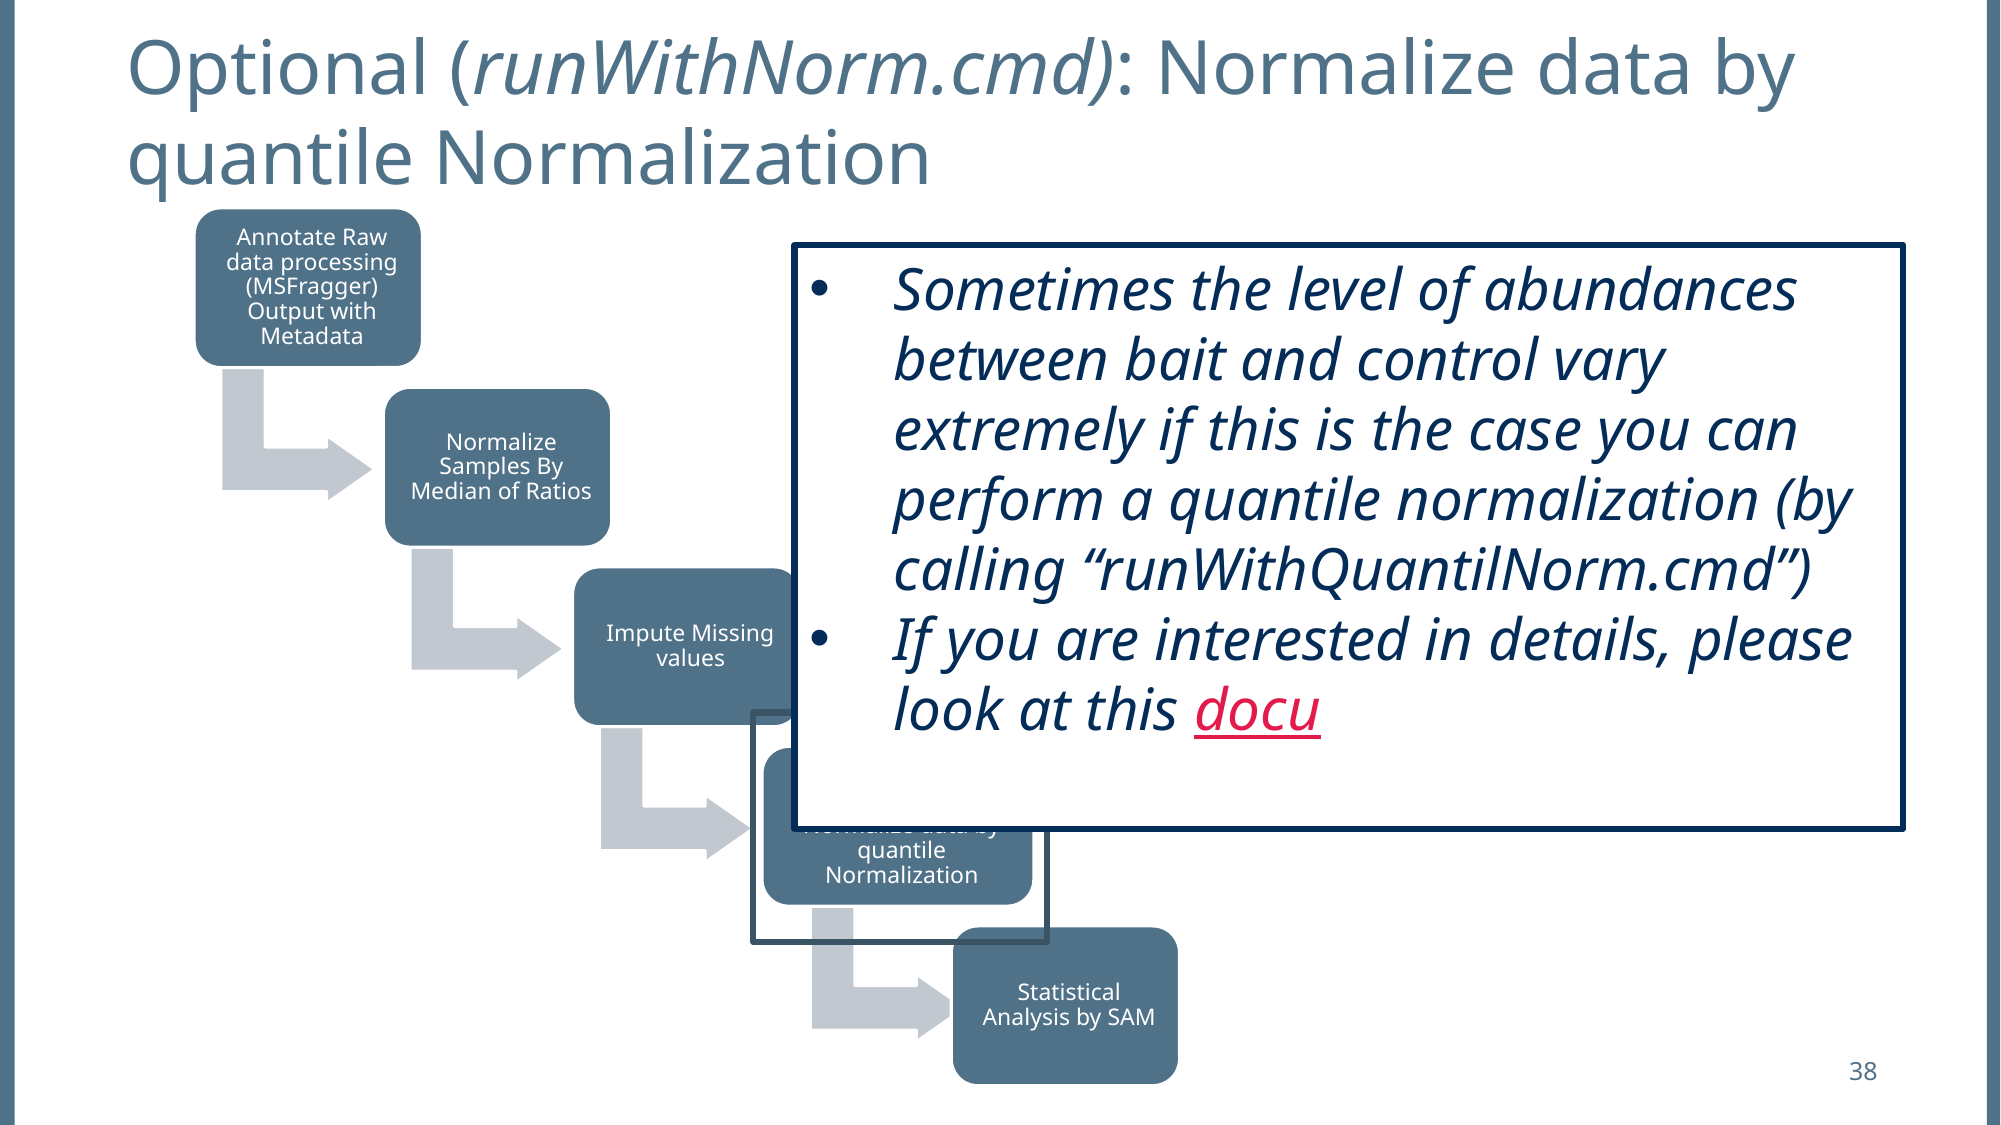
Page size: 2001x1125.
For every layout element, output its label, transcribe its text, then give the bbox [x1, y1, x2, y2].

title Optional (runWithNorm.cmd): Normalize data by quantile Normalization [111, 1, 1891, 219]
text_box Sometimes the level of abundances between bait and control vary extremely if this is the case you can perform a quantile normalization (by calling “runWithQuantilNorm.cmd”) If you are interested in details, please look at this docu [1358, 244, 1903, 829]
slide_number 38 [1442, 1042, 1893, 1103]
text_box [19, 201, 1355, 1092]
